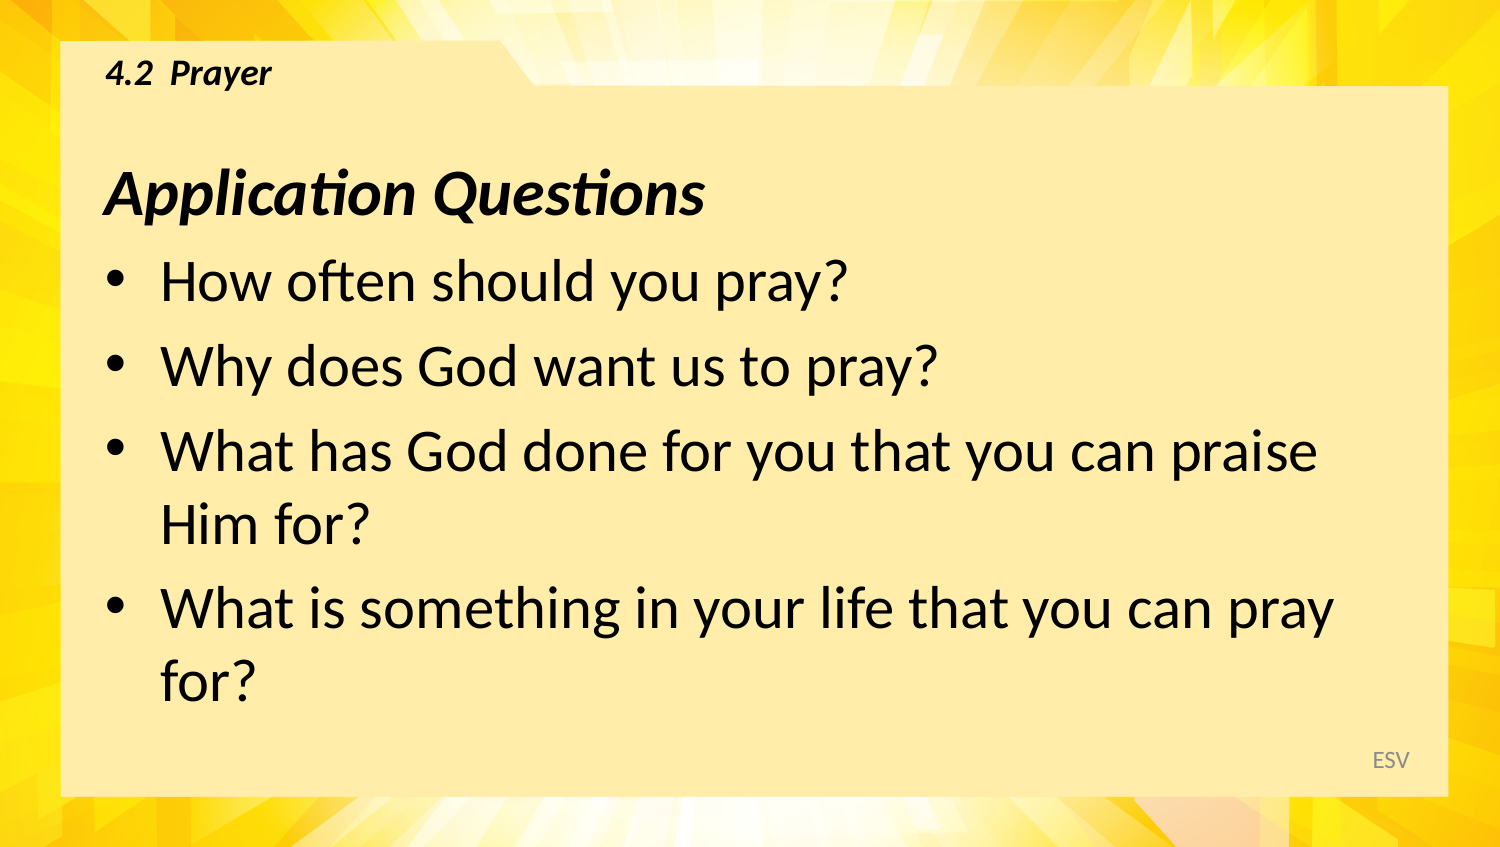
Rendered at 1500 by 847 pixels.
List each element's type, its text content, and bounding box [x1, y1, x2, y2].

title 4.2 Prayer [89, 33, 1420, 108]
footer ESV [950, 736, 1425, 782]
list Application Questions How often should you pray? Why does God want us to pray? What has God done for you that you can praise Him for? What is something in your life that you can pray for? [89, 141, 1403, 722]
picture [0, 0, 1500, 847]
